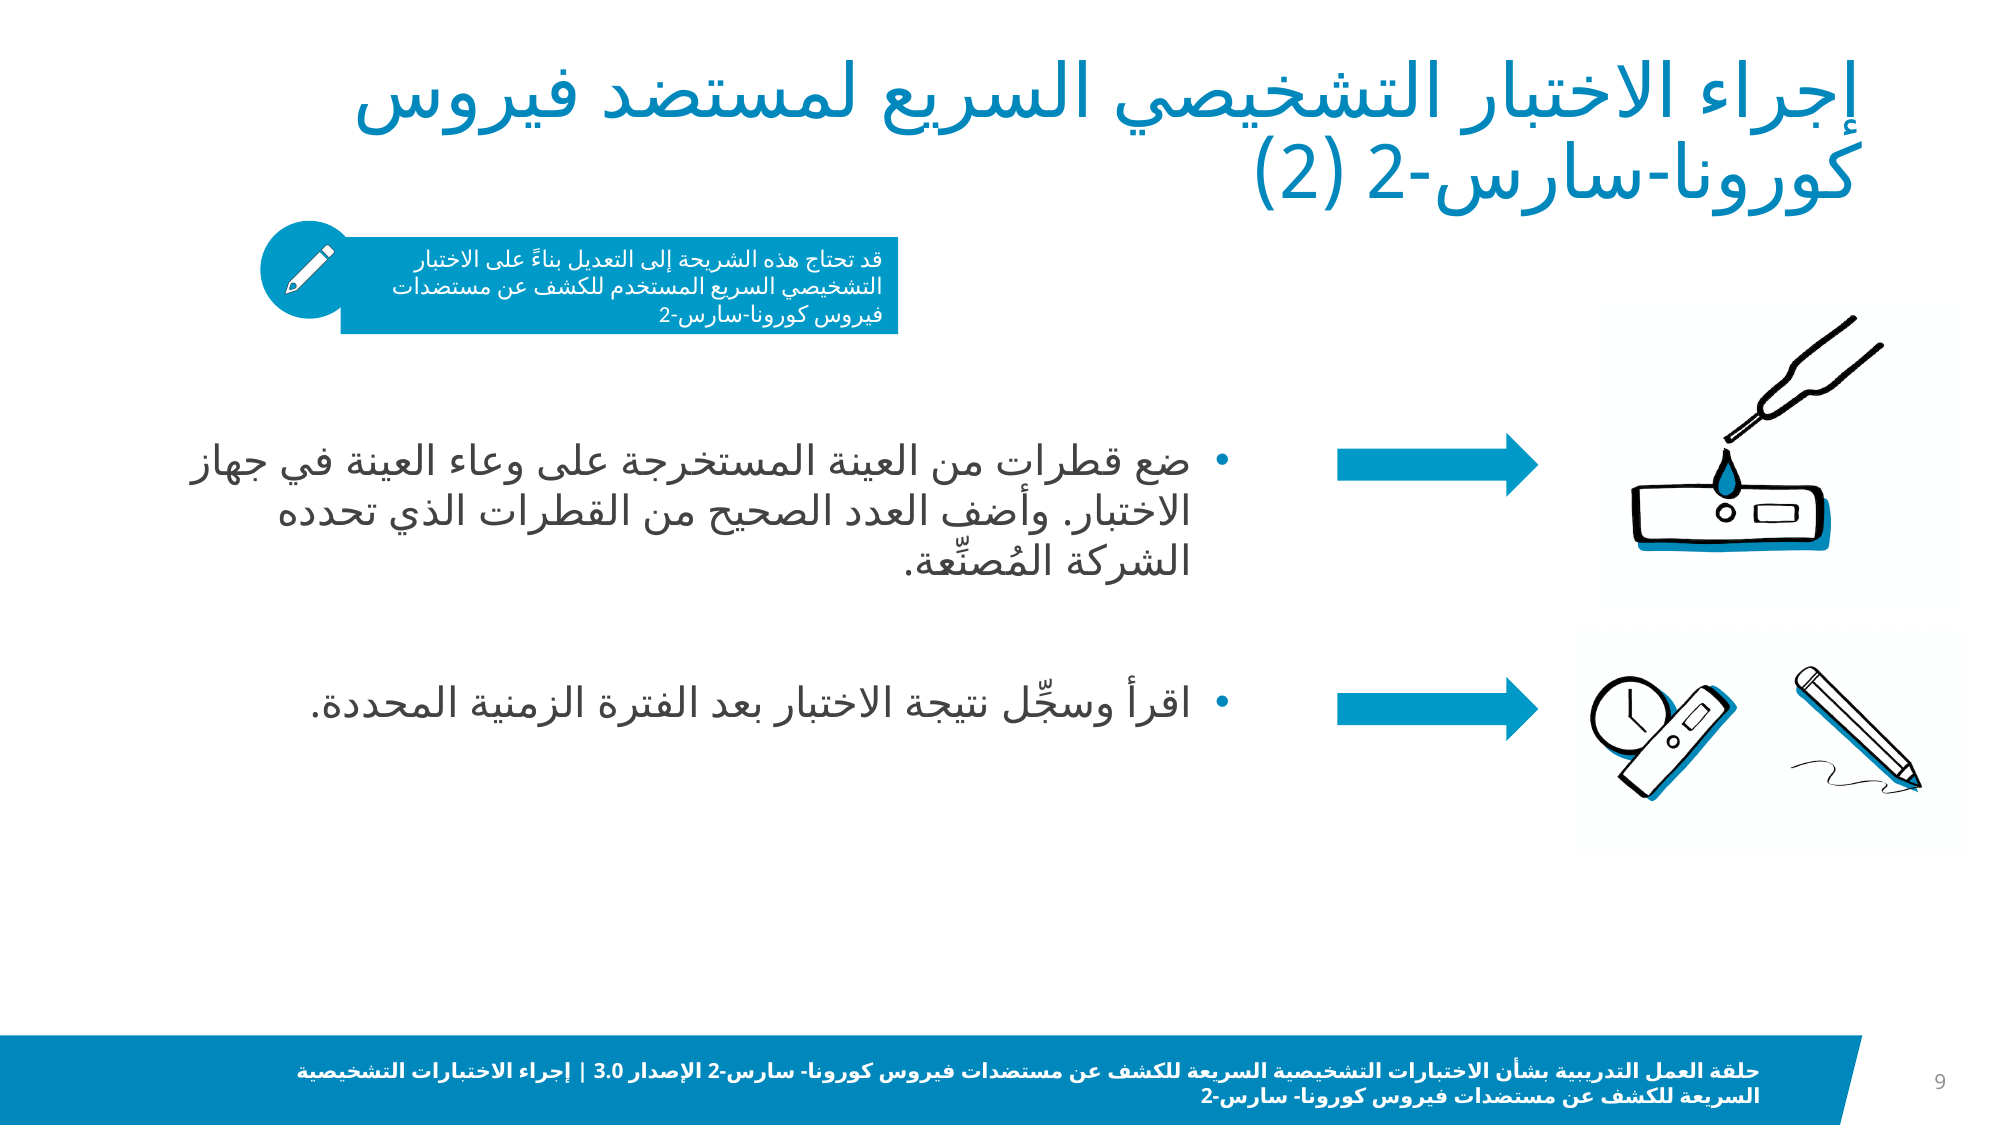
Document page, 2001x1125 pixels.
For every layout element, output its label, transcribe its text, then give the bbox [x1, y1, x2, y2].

list ضع قطرات من العينة المستخرجة على وعاء العينة في جهاز الاختبار. وأضف العدد الصحيح من القطرات الذي تحدده الشركة المُصنِّعة. اقرأ وسجِّل نتيجة الاختبار بعد الفترة الزمنية المحددة. [137, 284, 1245, 1014]
text_box [1337, 677, 1539, 742]
text_box [1337, 432, 1539, 497]
title إجراء الاختبار التشخيصي السريع لمستضد فيروس كورونا-سارس-2 (2) [137, 59, 1863, 215]
slide_number 9 [1862, 1035, 1947, 1125]
footer حلقة العمل التدريبية بشأن الاختبارات التشخيصية السريعة للكشف عن مستضدات فيروس كورونا- سارس-2 الإصدار 3.0 | إجراء الاختبارات التشخيصية السريعة للكشف عن مستضدات فيروس كورونا- سارس-2 [239, 1041, 1761, 1124]
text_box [260, 220, 899, 319]
picture [1574, 628, 1967, 854]
picture [1596, 299, 1967, 610]
